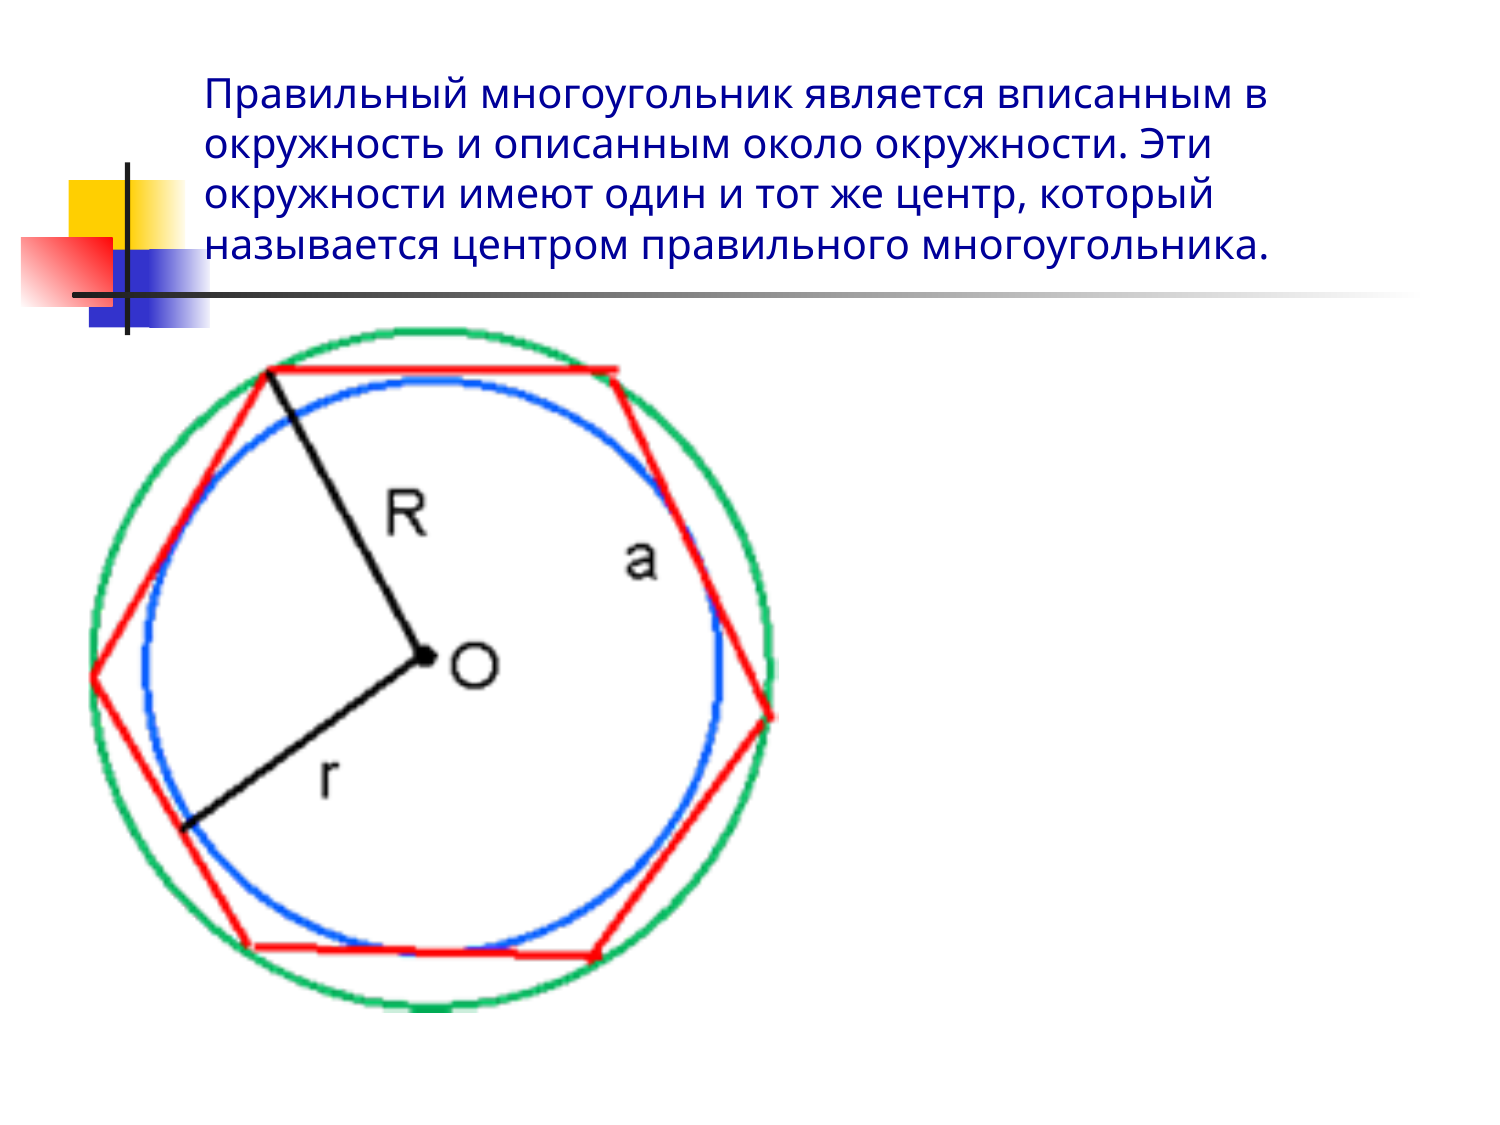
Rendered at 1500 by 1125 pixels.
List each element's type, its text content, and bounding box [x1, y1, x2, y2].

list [88, 325, 779, 1013]
title Правильный многоугольник является вписанным в окружность и описанным около окружности. Эти окружности имеют один и тот же центр, который называется центром правильного многоугольника. [188, 35, 1468, 275]
